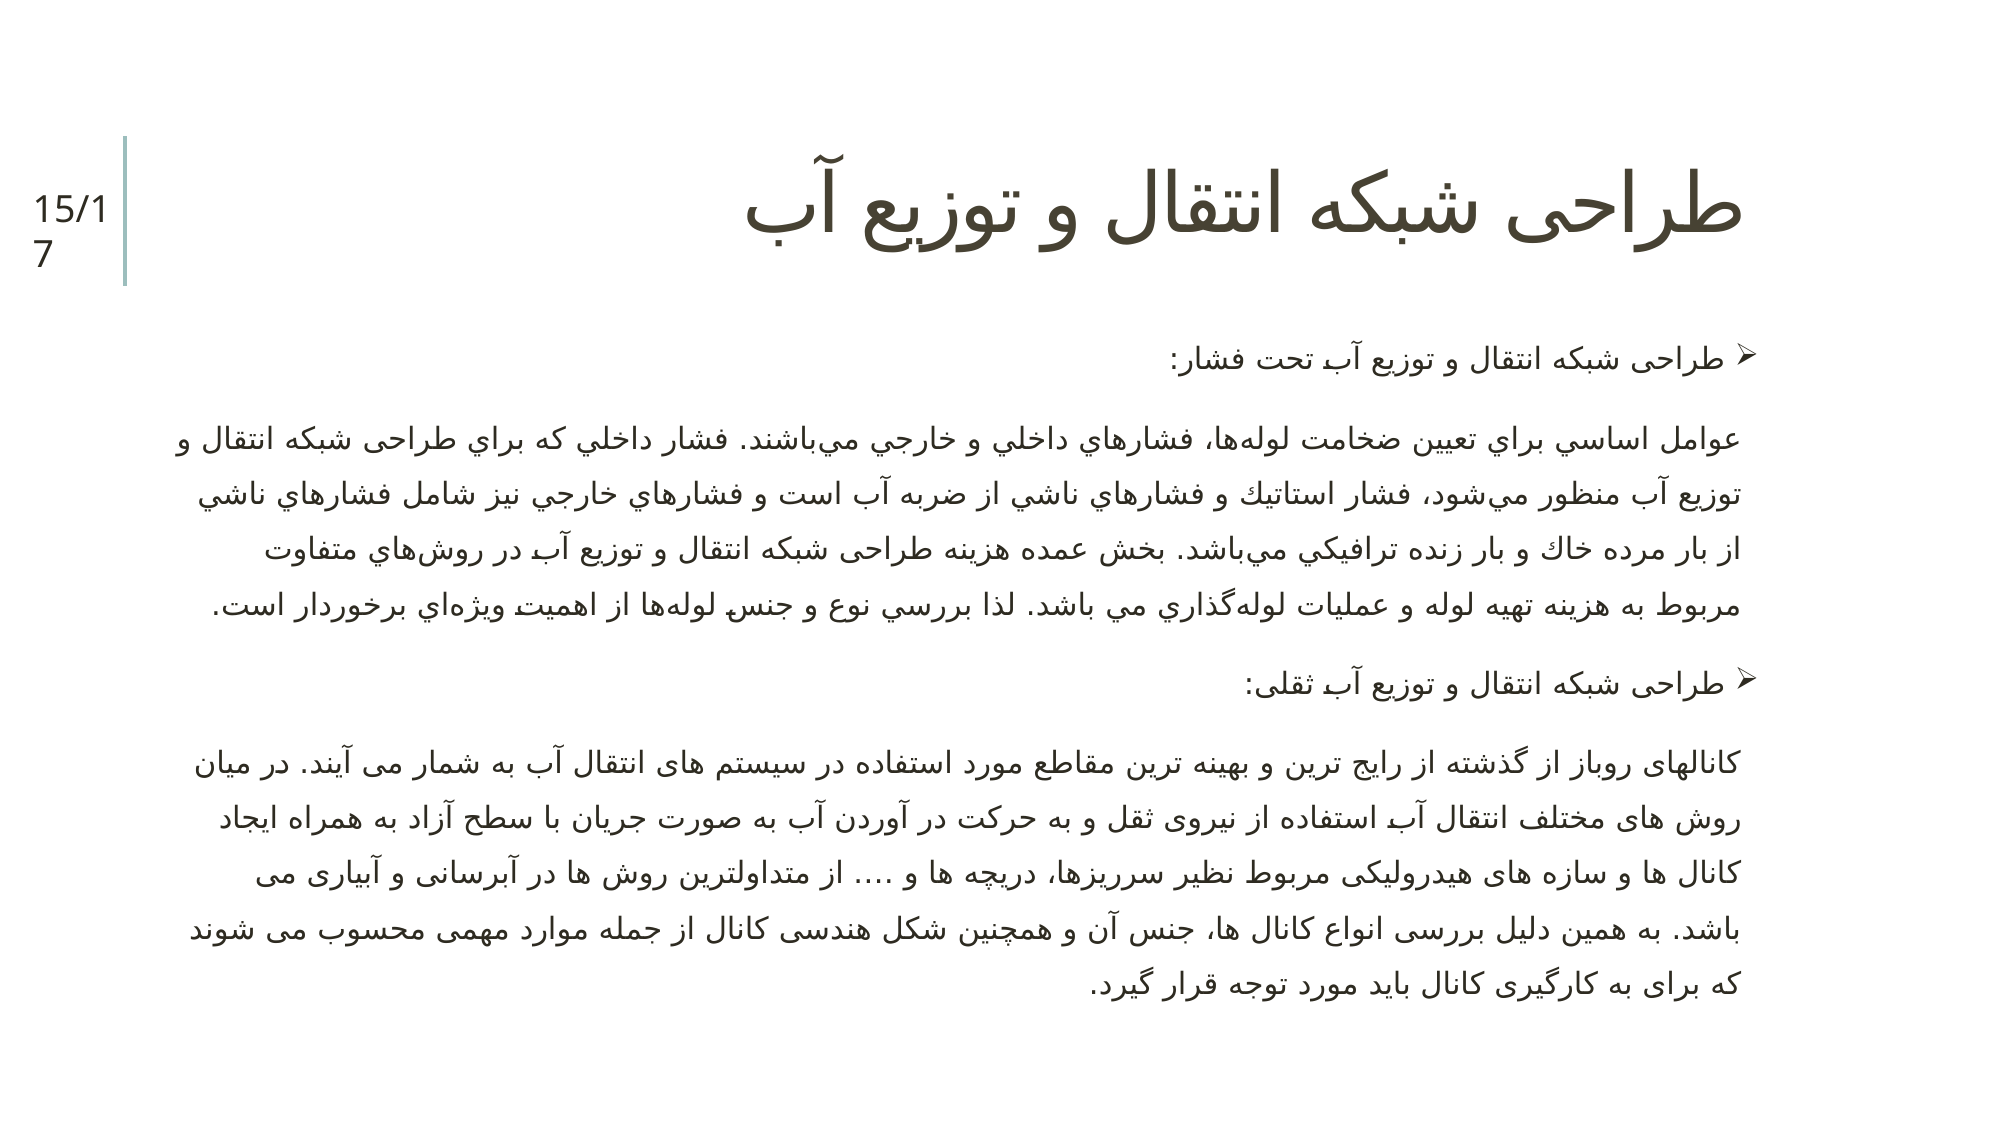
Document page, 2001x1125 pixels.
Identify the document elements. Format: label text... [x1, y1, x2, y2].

list طراحی شبکه انتقال و توزیع آب تحت فشار: عوامل اساسي براي تعيين ضخامت لوله‌ها، فشارهاي داخلي و خارجي مي‌باشند. فشار داخلي كه براي طراحی شبکه انتقال و توزیع آب منظور مي‌شود، فشار استاتيك و فشارهاي ناشي از ضربه آب است و فشارهاي خارجي نيز شامل فشارهاي ناشي از بار مرده خاك و بار زنده ترافيكي مي‌باشد. بخش عمده هزينه طراحی شبکه انتقال و توزیع آب در روش‌هاي متفاوت مربوط به هزينه تهيه لوله و عمليات لوله‌گذاري مي باشد. لذا بررسي نوع و جنس لوله‌ها از اهميت ويژه‌اي برخوردار است. طراحی شبکه انتقال و توزیع آب ثقلی: کانالهای روباز از گذشته از رایج ترین و بهینه ترین مقاطع مورد استفاده در سیستم های انتقال آب به شمار می آیند. در میان روش های مختلف انتقال آب استفاده از نیروی ثقل و به حرکت در آوردن آب به صورت جریان با سطح آزاد به همراه ایجاد کانال ها و سازه های هیدرولیکی مربوط نظیر سرریزها، دریچه ها و …. از متداولترین روش ها در آبرسانی و آبیاری می باشد. به همین دلیل بررسی انواع کانال ها، جنس آن و همچنین شکل هندسی کانال از جمله موارد مهمی محسوب می شوند که برای به کارگیری کانال باید مورد توجه قرار گیرد. [168, 313, 1763, 1055]
text_box 15/17 [17, 177, 143, 283]
title طراحی شبکه انتقال و توزیع آب [168, 125, 1763, 291]
